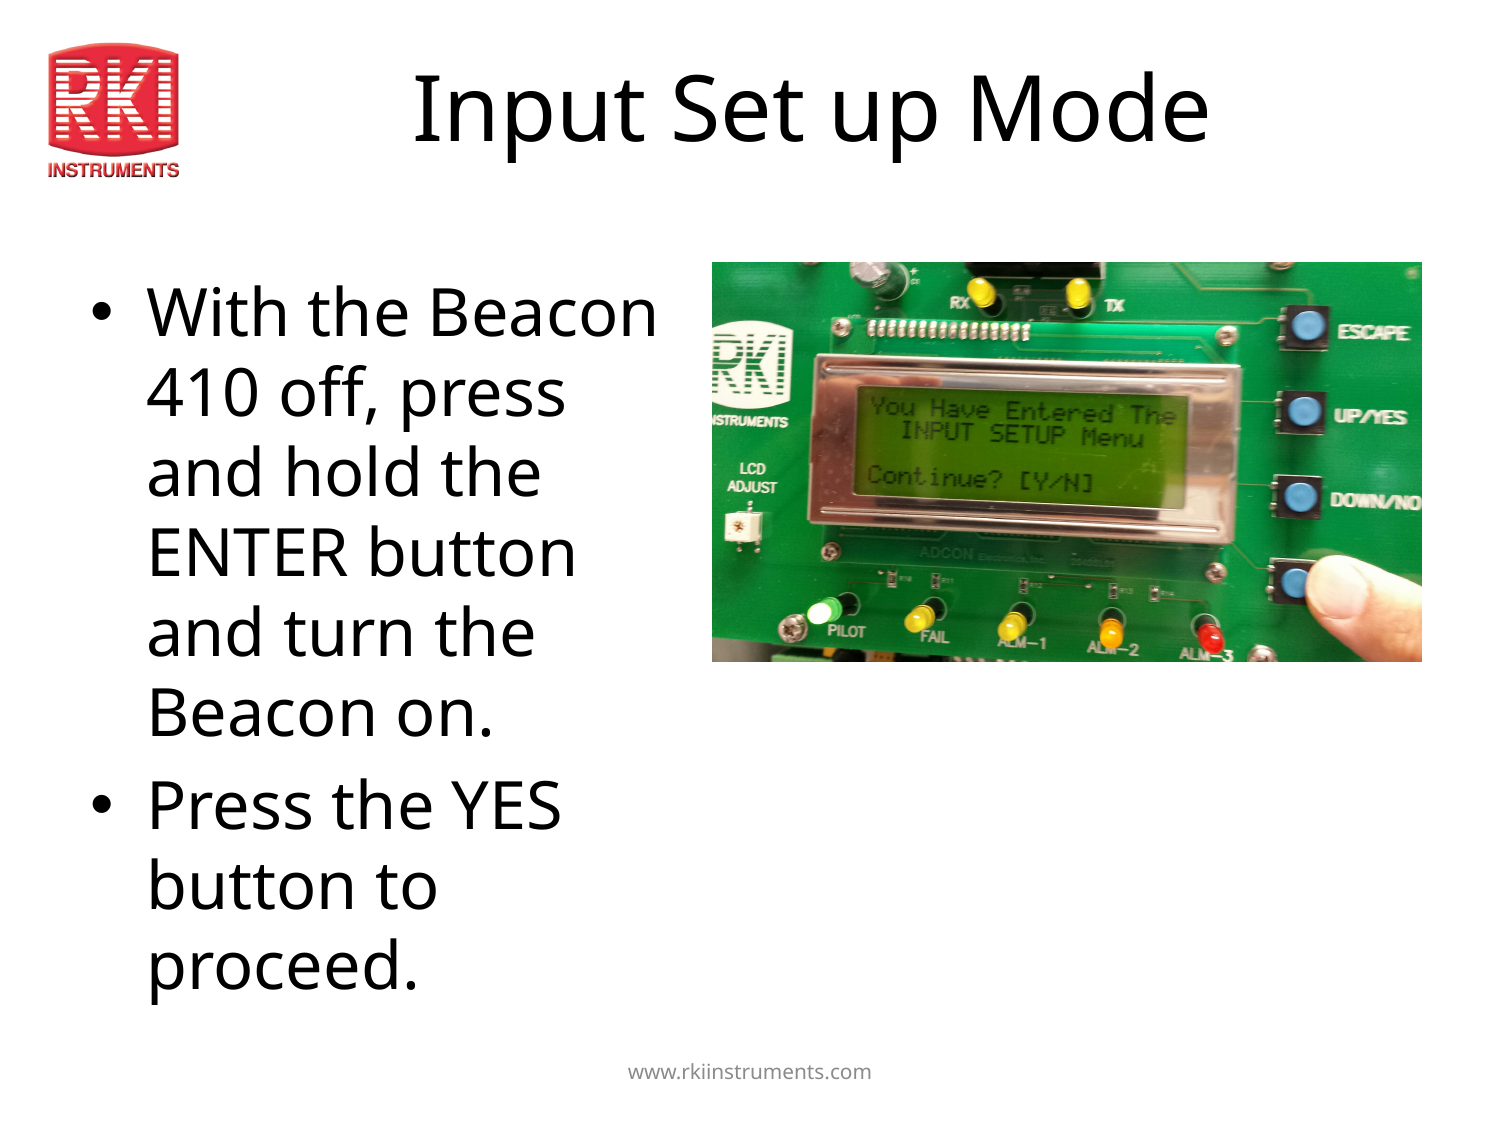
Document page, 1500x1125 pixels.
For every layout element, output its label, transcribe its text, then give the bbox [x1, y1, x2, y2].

picture [37, 37, 188, 184]
picture [712, 262, 1422, 662]
title Input Set up Mode [175, 49, 1451, 161]
footer www.rkiinstruments.com [512, 1042, 988, 1103]
list With the Beacon 410 off, press and hold the ENTER button and turn the Beacon on. Press the YES button to proceed. [75, 262, 688, 1005]
